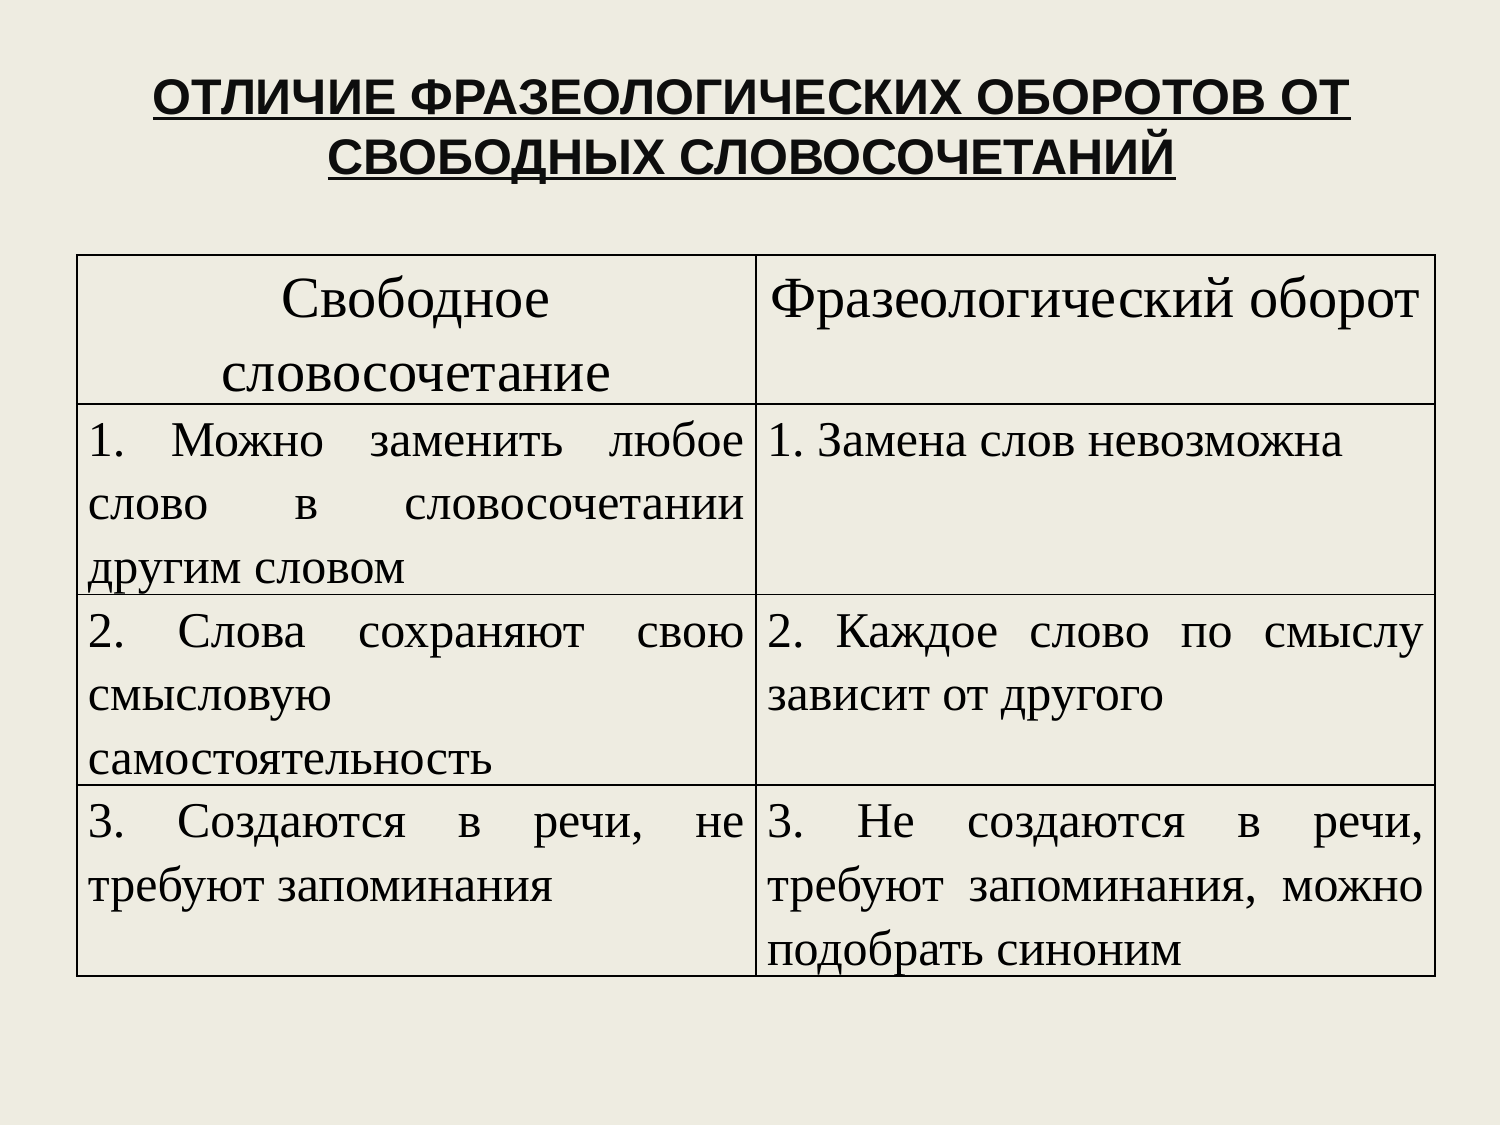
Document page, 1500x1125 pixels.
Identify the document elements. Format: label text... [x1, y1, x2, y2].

table_header Свободное словосочетание [78, 256, 755, 403]
table_cell 1. Замена слов невозможна [757, 405, 1434, 594]
table_cell 3. Не создаются в речи, требуют запоминания, можно подобрать синоним [757, 786, 1434, 975]
table_cell 1. Можно заменить любое слово в словосочетании другим словом [78, 405, 755, 594]
table_cell 2. Слова сохраняют свою смысловую самостоятельность [78, 595, 755, 784]
table_header Фразеологический оборот [757, 256, 1434, 403]
table_cell 2. Каждое слово по смыслу зависит от другого [757, 595, 1434, 784]
table_cell 3. Создаются в речи, не требуют запоминания [78, 786, 755, 975]
title ОТЛИЧИЕ ФРАЗЕОЛОГИЧЕСКИХ ОБОРОТОВ ОТ СВОБОДНЫХ СЛОВОСОЧЕТАНИЙ [76, 30, 1427, 219]
